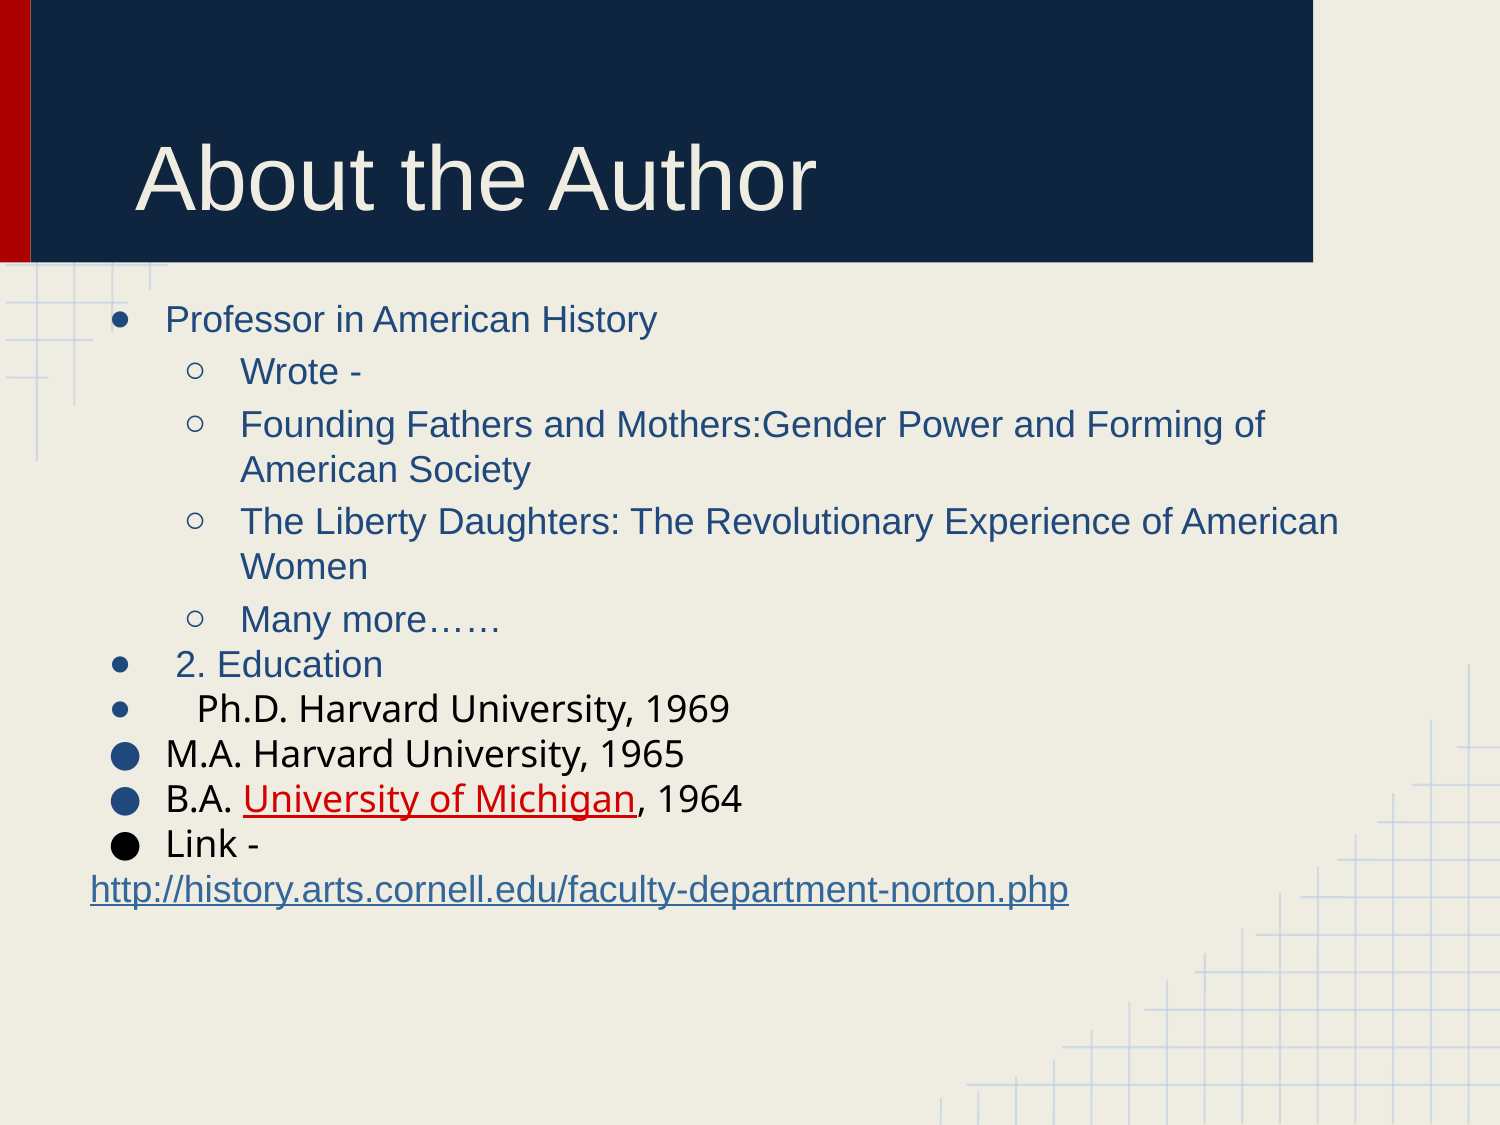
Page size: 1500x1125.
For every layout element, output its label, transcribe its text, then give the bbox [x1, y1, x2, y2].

title About the Author [75, 22, 1276, 244]
list Professor in American History Wrote - Founding Fathers and Mothers:Gender Power and Forming of American Society The Liberty Daughters: The Revolutionary Experience of American Women Many more…… 2. Education Ph.D. Harvard University, 1969 M.A. Harvard University, 1965 B.A. University of Michigan, 1964 Link - http://history.arts.cornell.edu/faculty-department-norton.php [75, 279, 1425, 1074]
